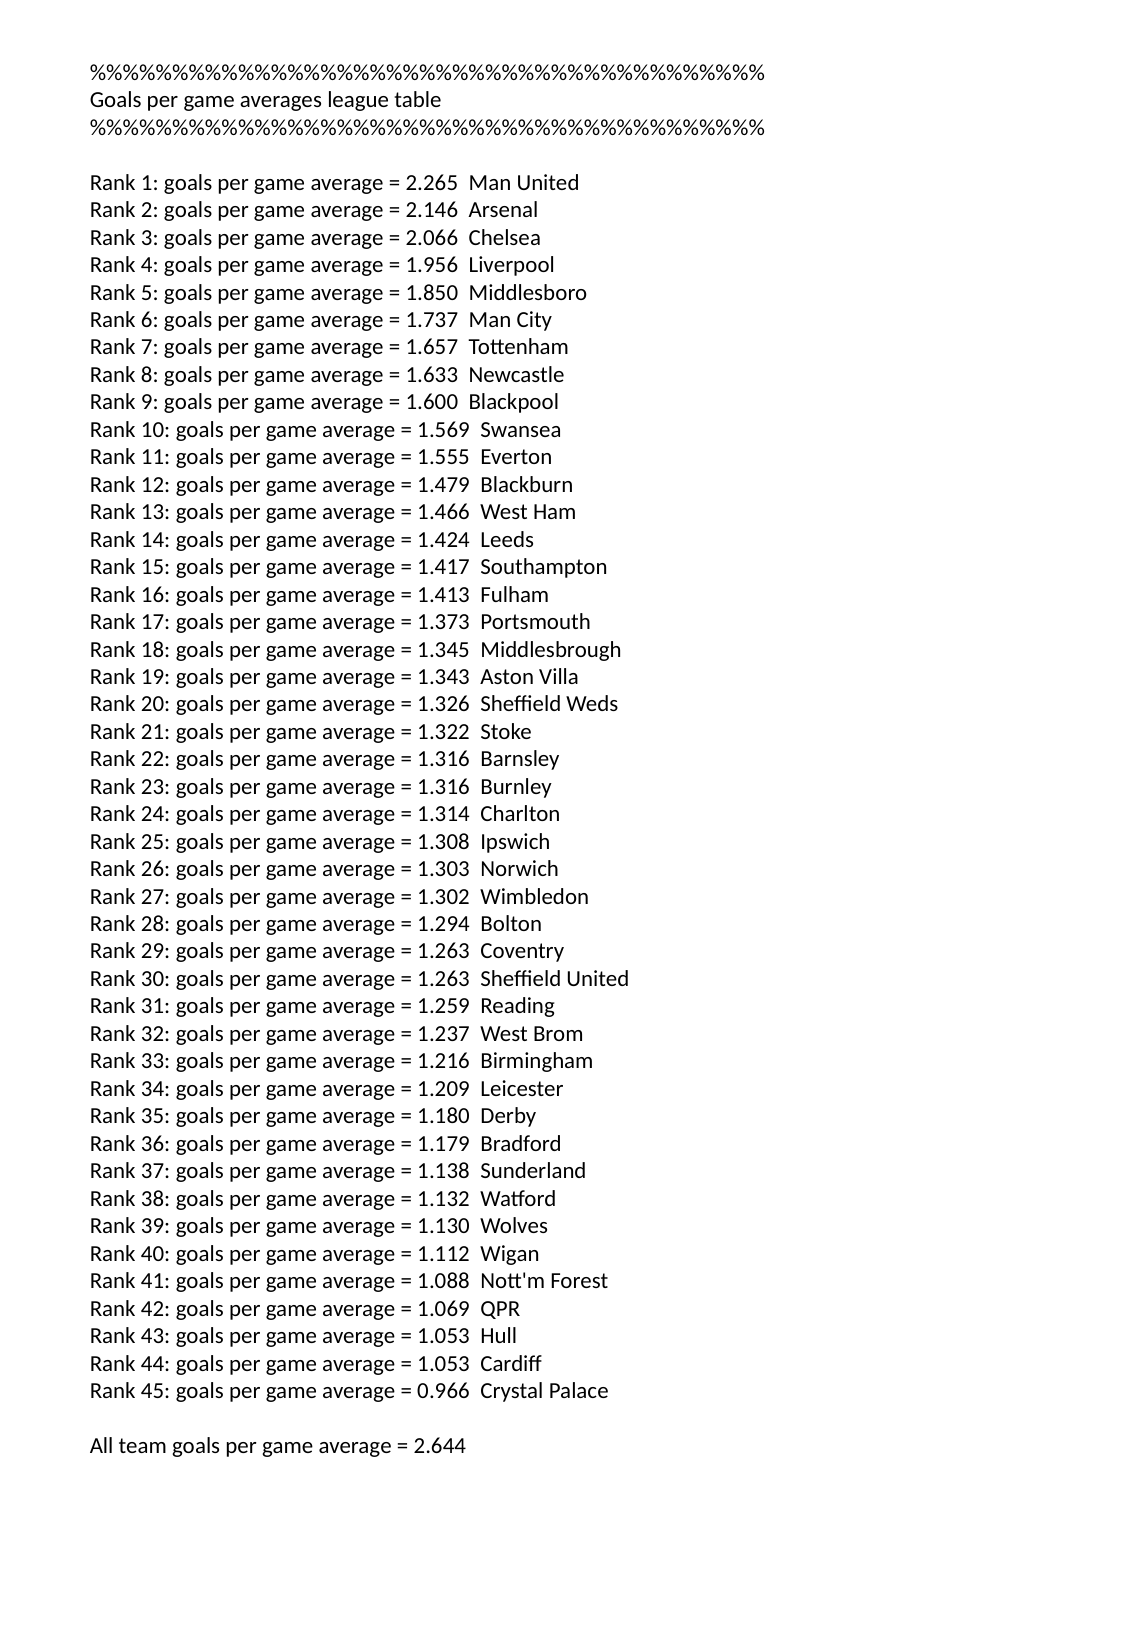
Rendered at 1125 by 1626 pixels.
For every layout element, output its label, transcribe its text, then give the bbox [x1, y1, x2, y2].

text_box %%%%%%%%%%%%%%%%%%%%%%%%%%%%%%%%%%%%%%%%% Goals per game averages league table %%%%%%%%%%%%%%%%%%%%%%%%%%%%%%%%%%%%%%%%% Rank 1: goals per game average = 2.265 Man United Rank 2: goals per game average = 2.146 Arsenal Rank 3: goals per game average = 2.066 Chelsea Rank 4: goals per game average = 1.956 Liverpool Rank 5: goals per game average = 1.850 Middlesboro Rank 6: goals per game average = 1.737 Man City Rank 7: goals per game average = 1.657 Tottenham Rank 8: goals per game average = 1.633 Newcastle Rank 9: goals per game average = 1.600 Blackpool Rank 10: goals per game average = 1.569 Swansea Rank 11: goals per game average = 1.555 Everton Rank 12: goals per game average = 1.479 Blackburn Rank 13: goals per game average = 1.466 West Ham Rank 14: goals per game average = 1.424 Leeds Rank 15: goals per game average = 1.417 Southampton Rank 16: goals per game average = 1.413 Fulham Rank 17: goals per game average = 1.373 Portsmouth Rank 18: goals per game average = 1.345 Middlesbrough Rank 19: goals per game average = 1.343 Aston Villa Rank 20: goals per game average = 1.326 Sheffield Weds Rank 21: goals per game average = 1.322 Stoke Rank 22: goals per game average = 1.316 Barnsley Rank 23: goals per game average = 1.316 Burnley Rank 24: goals per game average = 1.314 Charlton Rank 25: goals per game average = 1.308 Ipswich Rank 26: goals per game average = 1.303 Norwich Rank 27: goals per game average = 1.302 Wimbledon Rank 28: goals per game average = 1.294 Bolton Rank 29: goals per game average = 1.263 Coventry Rank 30: goals per game average = 1.263 Sheffield United Rank 31: goals per game average = 1.259 Reading Rank 32: goals per game average = 1.237 West Brom Rank 33: goals per game average = 1.216 Birmingham Rank 34: goals per game average = 1.209 Leicester Rank 35: goals per game average = 1.180 Derby Rank 36: goals per game average = 1.179 Bradford Rank 37: goals per game average = 1.138 Sunderland Rank 38: goals per game average = 1.132 Watford Rank 39: goals per game average = 1.130 Wolves Rank 40: goals per game average = 1.112 Wigan Rank 41: goals per game average = 1.088 Nott'm Forest Rank 42: goals per game average = 1.069 QPR Rank 43: goals per game average = 1.053 Hull Rank 44: goals per game average = 1.053 Cardiff Rank 45: goals per game average = 0.966 Crystal Palace All team goals per game average = 2.644 [75, 50, 800, 1466]
